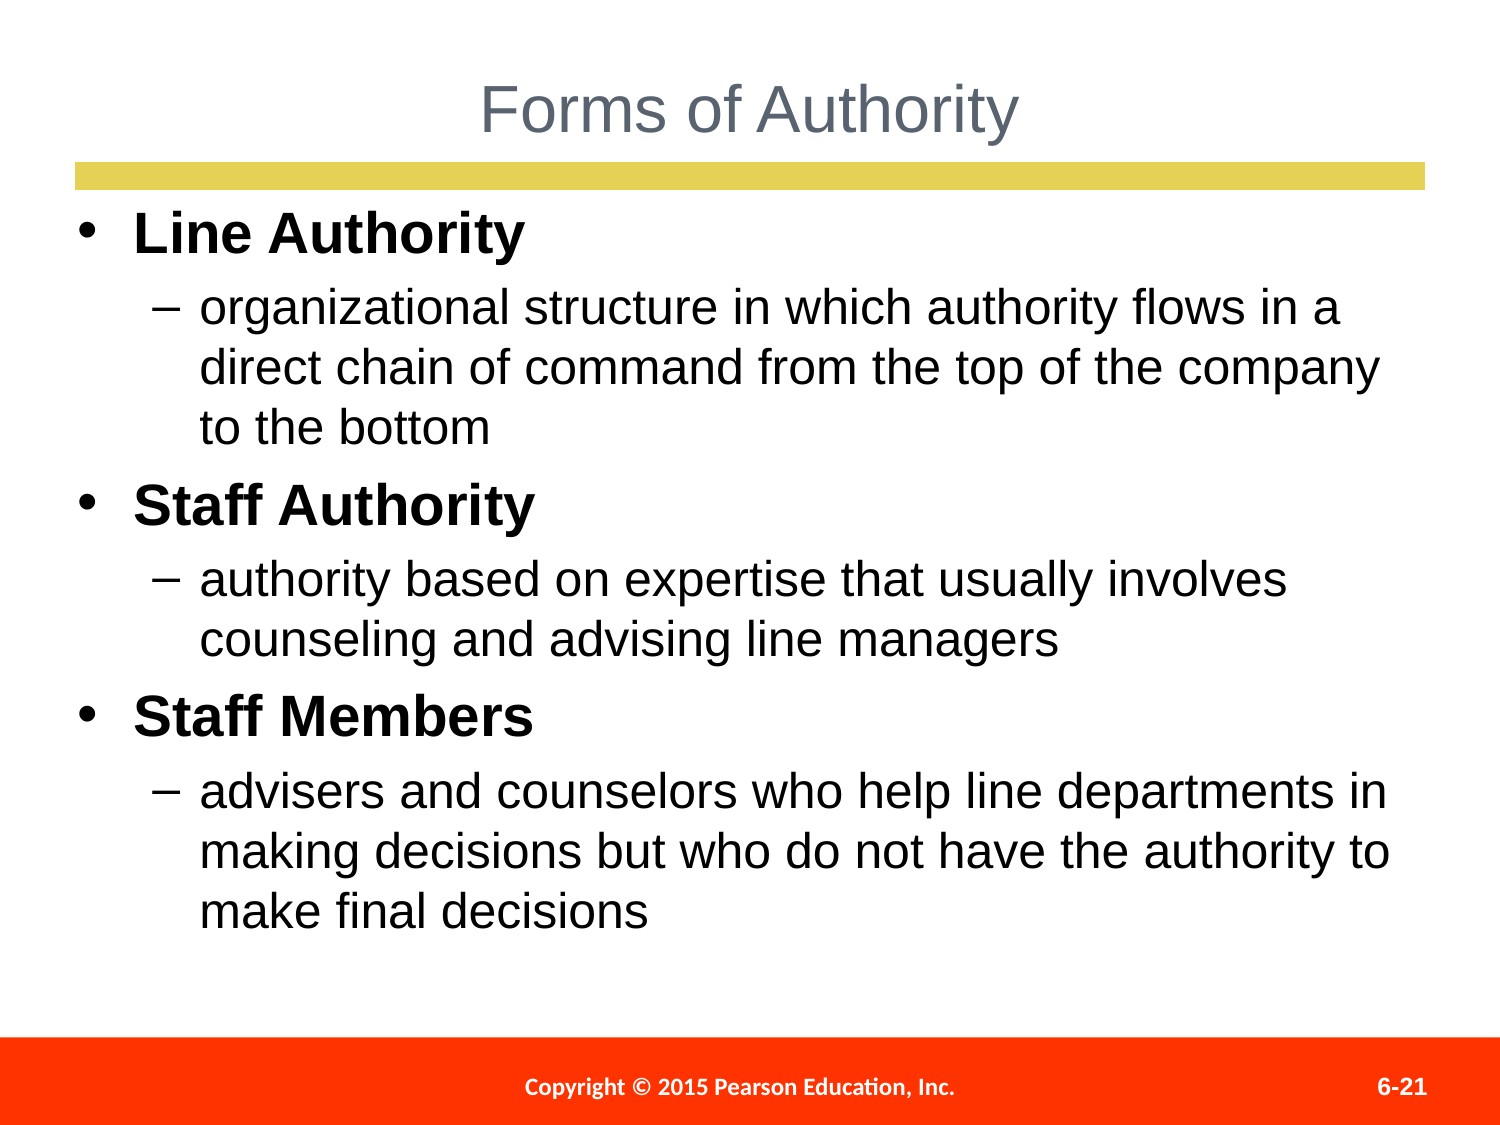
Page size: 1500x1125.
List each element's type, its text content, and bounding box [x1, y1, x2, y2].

list Line Authority organizational structure in which authority flows in a direct chain of command from the top of the company to the bottom Staff Authority authority based on expertise that usually involves counseling and advising line managers Staff Members advisers and counselors who help line departments in making decisions but who do not have the authority to make final decisions [62, 187, 1413, 993]
title Forms of Authority [74, 12, 1426, 201]
